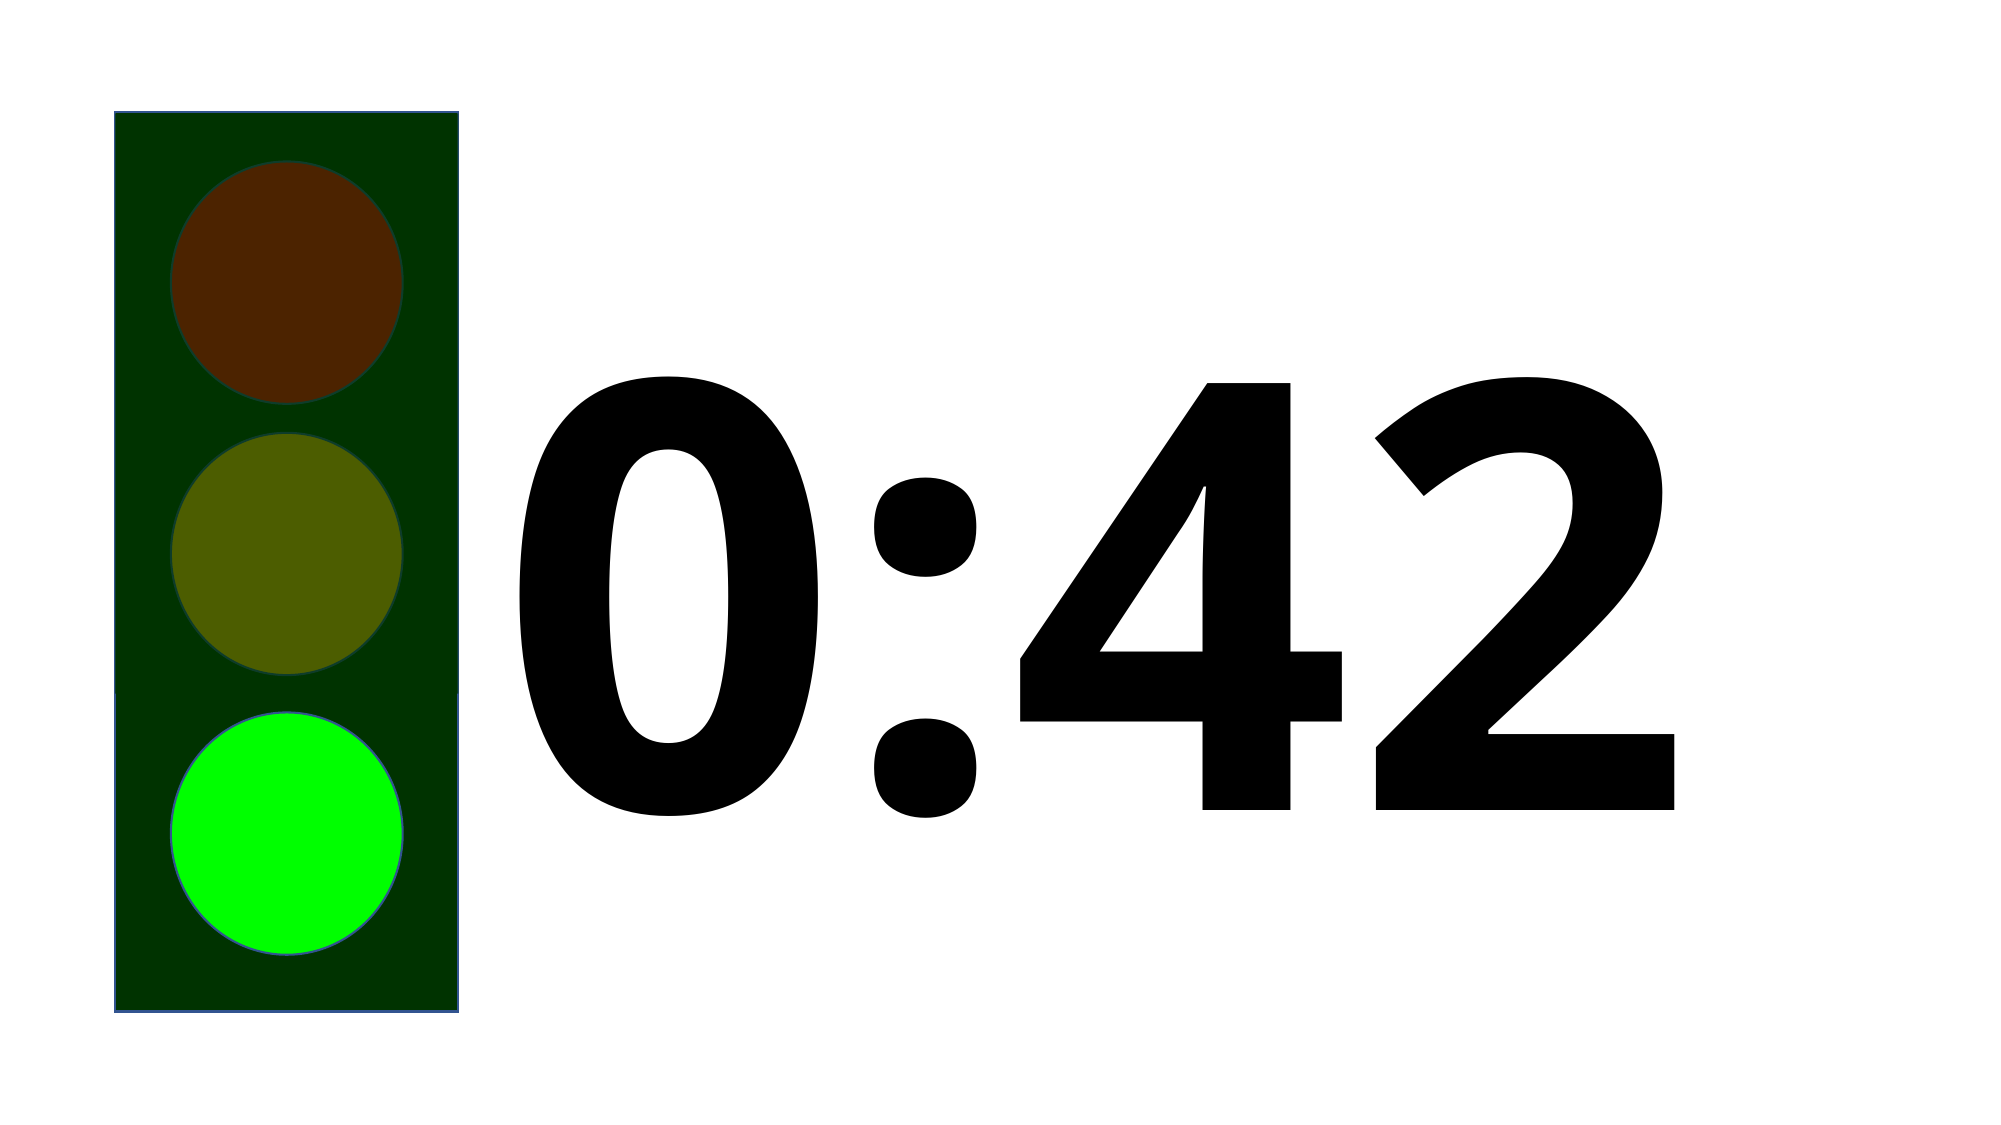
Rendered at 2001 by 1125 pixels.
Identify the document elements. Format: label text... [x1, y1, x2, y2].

text_box [169, 711, 404, 956]
text_box [114, 695, 459, 1013]
text_box 0:42 [483, 204, 1924, 938]
text_box [114, 112, 459, 695]
